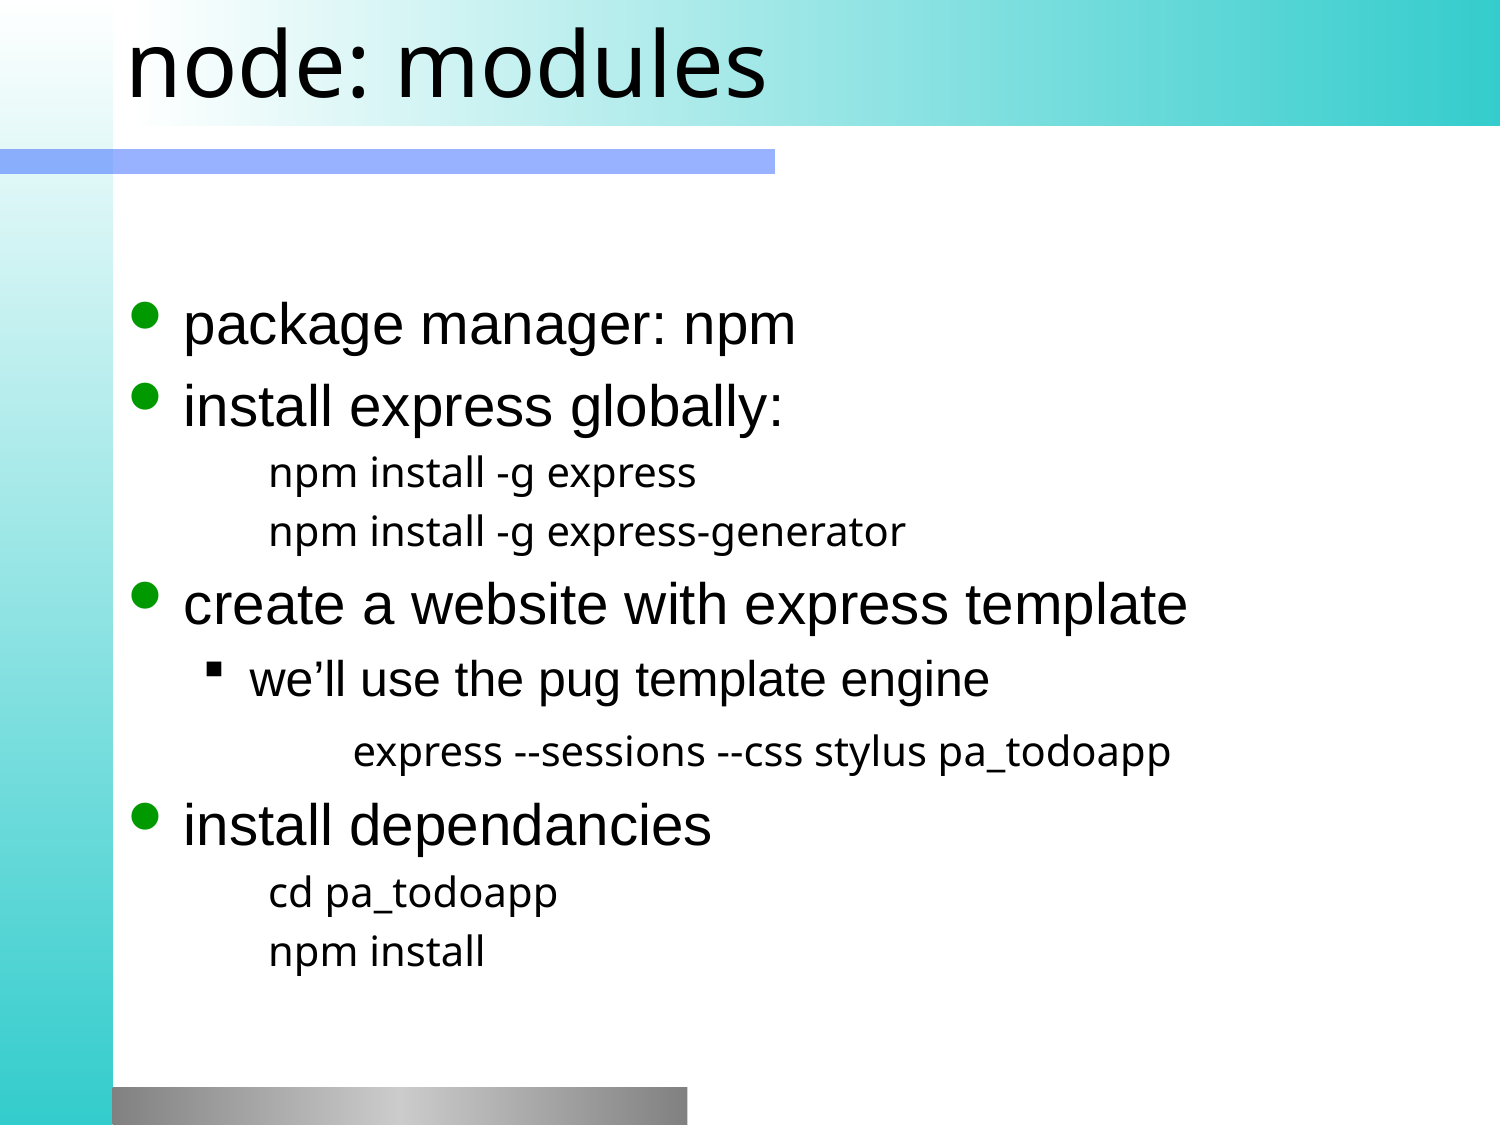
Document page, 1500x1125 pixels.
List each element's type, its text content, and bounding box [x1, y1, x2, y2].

list package manager: npm install express globally: npm install -g express npm install -g express-generator create a website with express template we’ll use the pug template engine express --sessions --css stylus pa_todoapp install dependancies cd pa_todoapp npm install [112, 278, 1500, 1073]
title node: modules [110, 0, 1424, 126]
